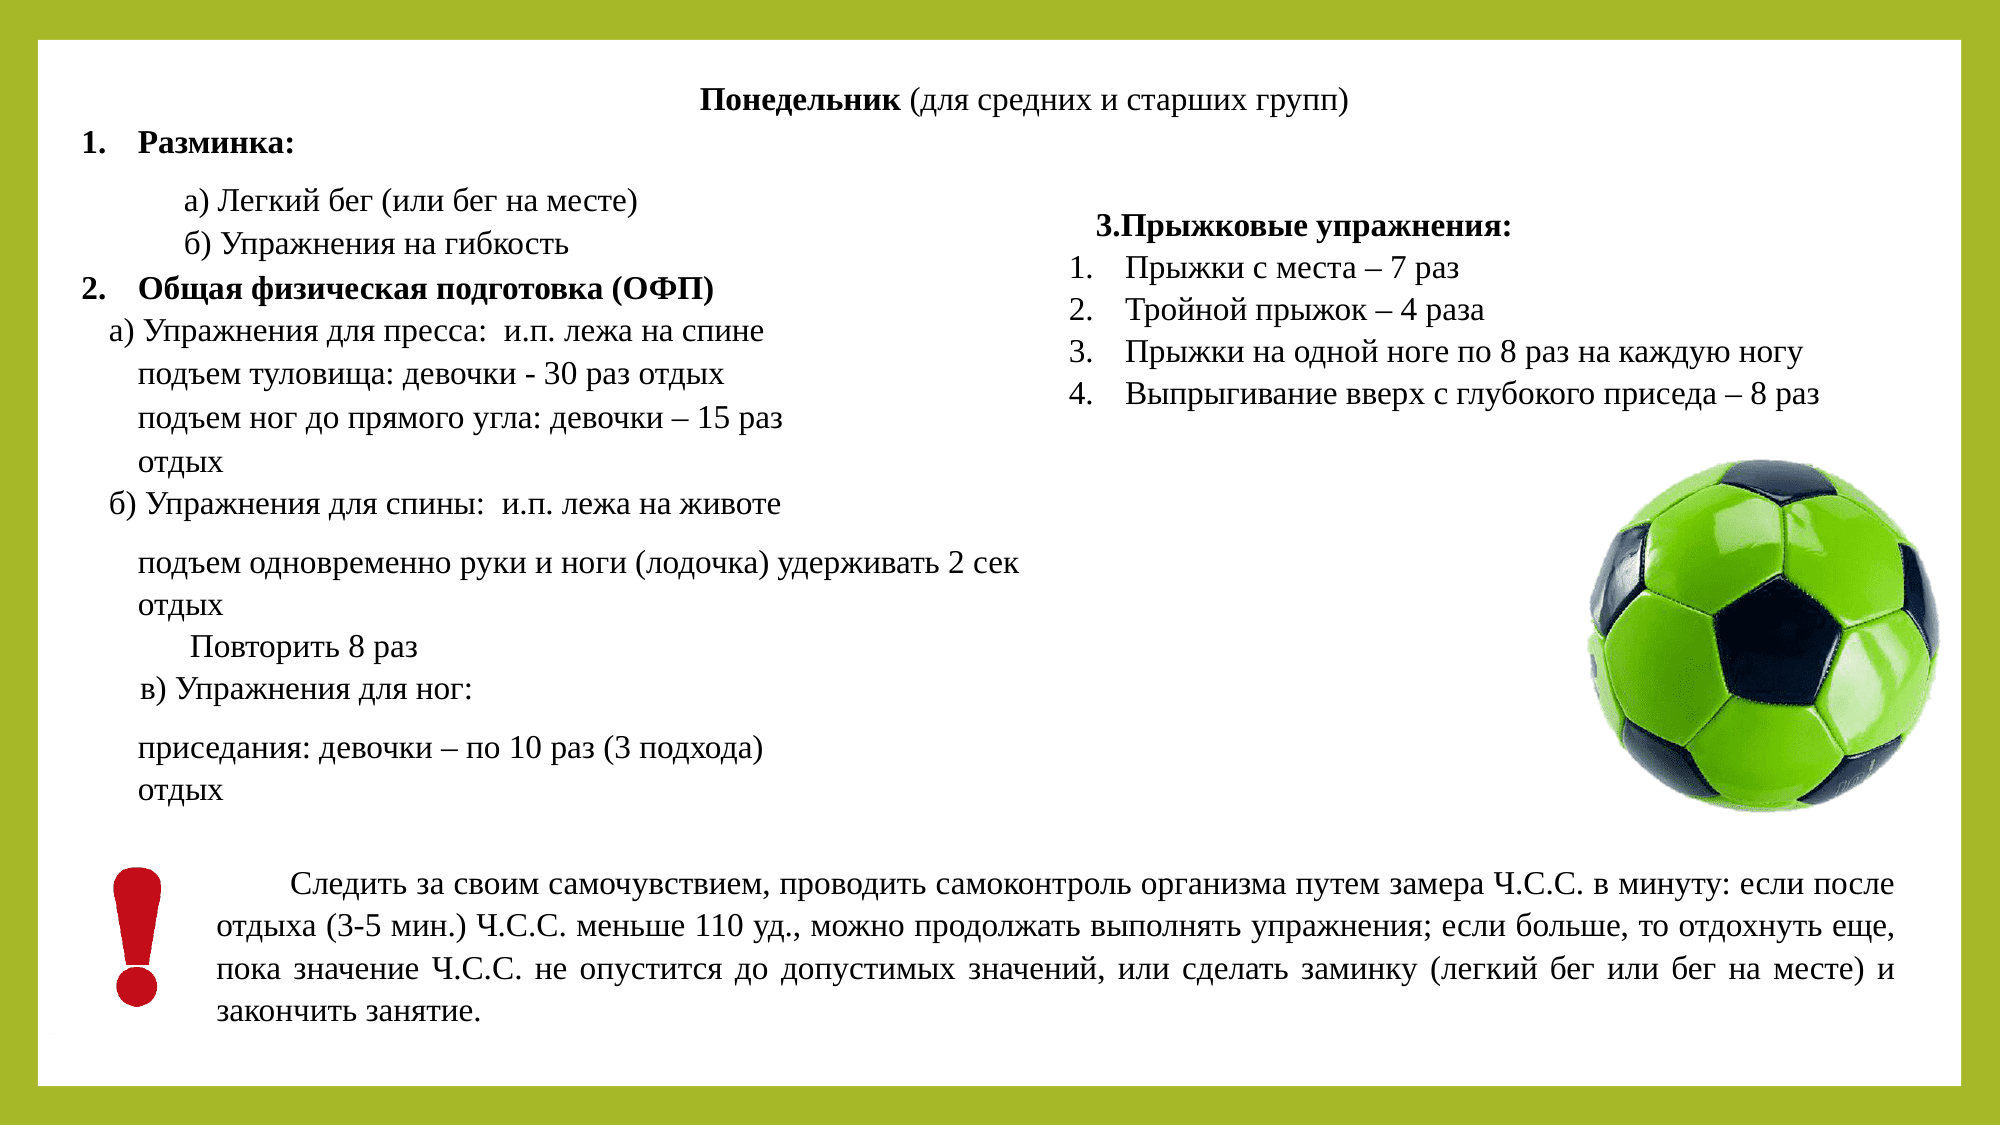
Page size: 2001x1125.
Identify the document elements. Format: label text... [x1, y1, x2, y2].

text_box Понедельник (для средних и старших групп) Разминка: а) Легкий бег (или бег на месте) б) Упражнения на гибкость Общая физическая подготовка (ОФП) а) Упражнения для пресса: и.п. лежа на спине подъем туловища: девочки - 30 раз отдых подъем ног до прямого угла: девочки – 15 раз отдых б) Упражнения для спины: и.п. лежа на животе подъем одновременно руки и ноги (лодочка) удерживать 2 сек отдых Повторить 8 раз в) Упражнения для ног: приседания: девочки – по 10 раз (3 подхода) отдых [66, 70, 1983, 836]
picture [46, 846, 228, 1043]
text_box Следить за своим самочувствием, проводить самоконтроль организма путем замера Ч.С.С. в минуту: если после отдыха (3-5 мин.) Ч.С.С. меньше 110 уд., можно продолжать выполнять упражнения; если больше, то отдохнуть еще, пока значение Ч.С.С. не опустится до допустимых значений, или сделать заминку (легкий бег или бег на месте) и закончить занятие. [136, 807, 1913, 1054]
text_box 3.Прыжковые упражнения: Прыжки с места – 7 раз Тройной прыжок – 4 раза Прыжки на одной ноге по 8 раз на каждую ногу Выпрыгивание вверх с глубокого приседа – 8 раз [1053, 174, 1983, 422]
picture [1422, 442, 2000, 830]
